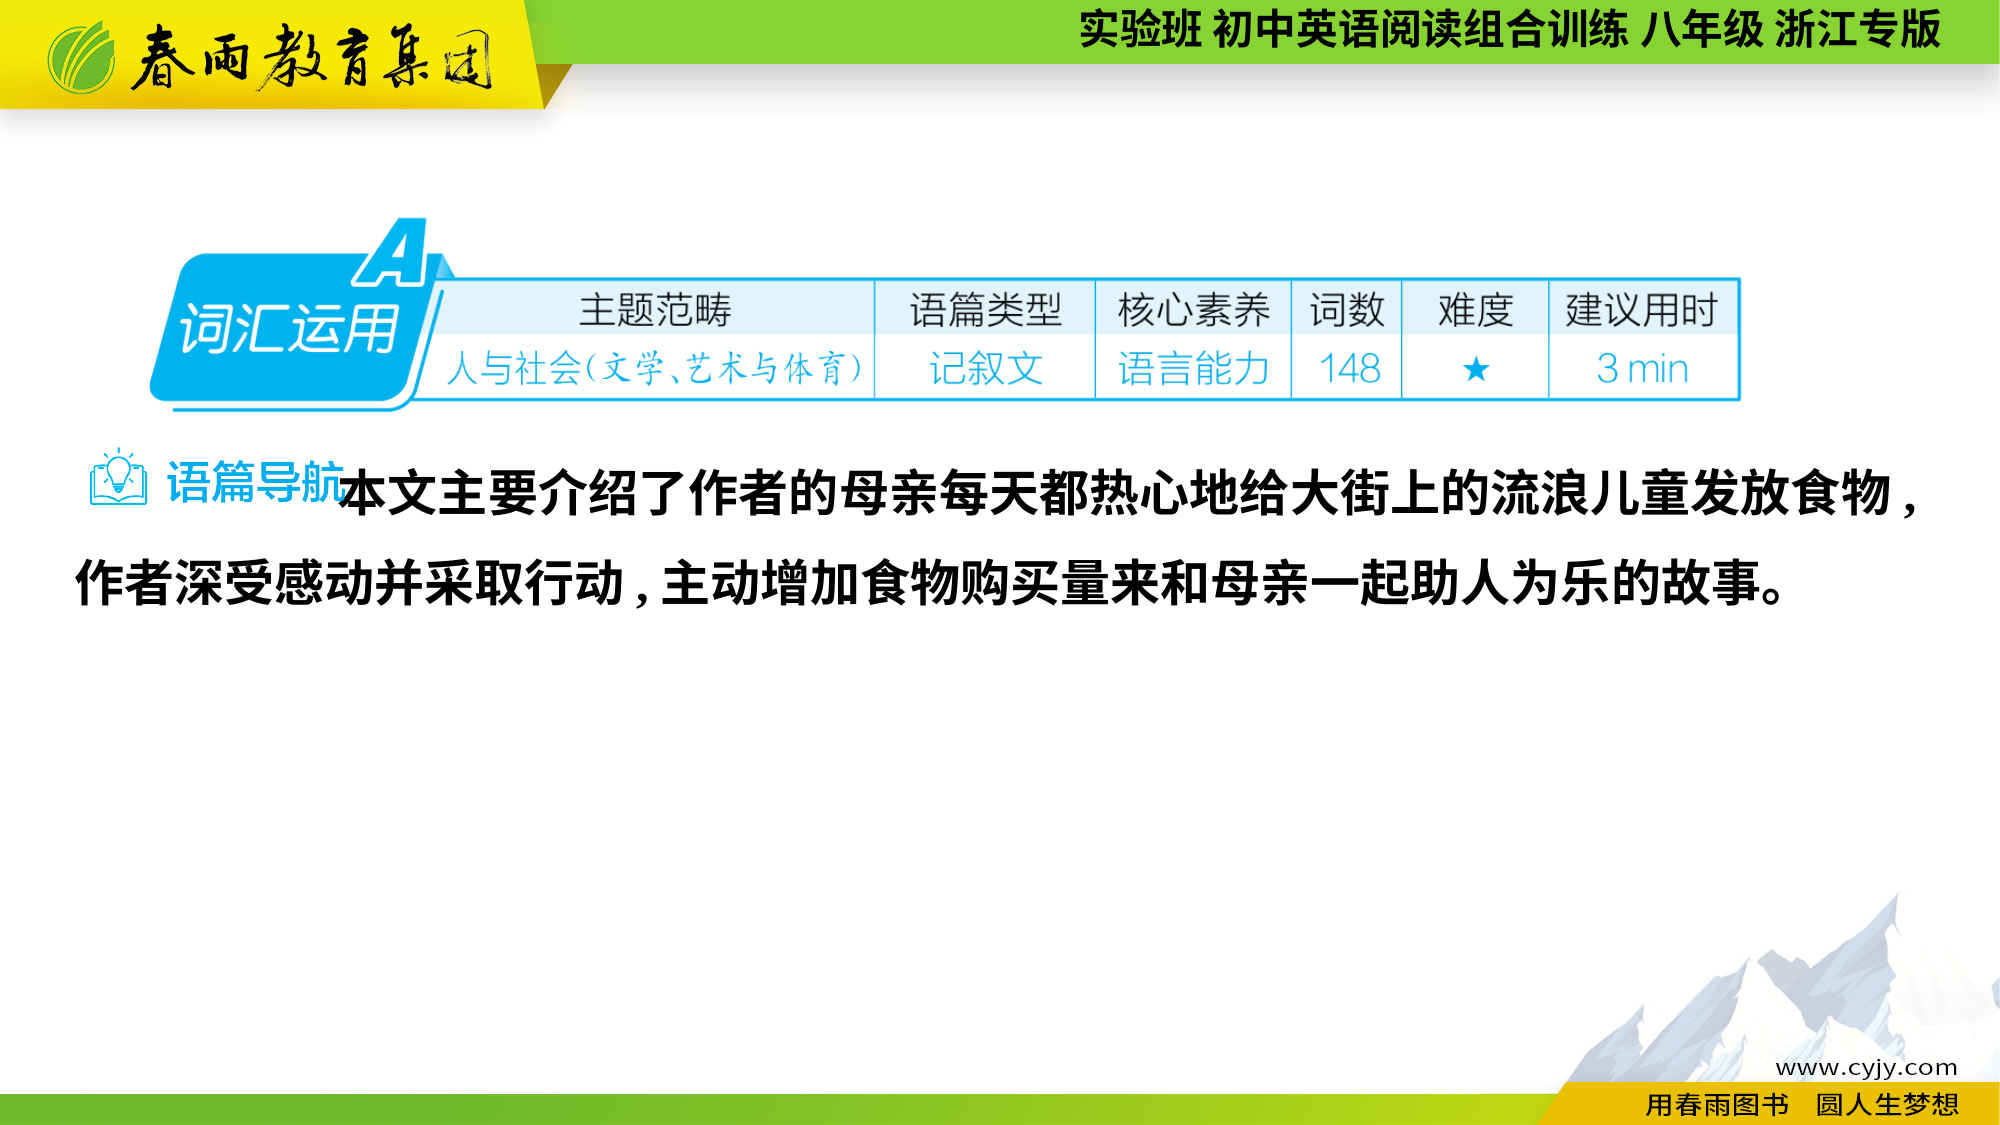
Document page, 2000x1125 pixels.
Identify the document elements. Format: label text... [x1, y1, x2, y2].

picture [0, 0, 2000, 1125]
list 本文主要介绍了作者的母亲每天都热心地给大街上的流浪儿童发放食物,作者深受感动并采取行动,主动增加食物购买量来和母亲一起助人为乐的故事。 [59, 424, 1944, 610]
